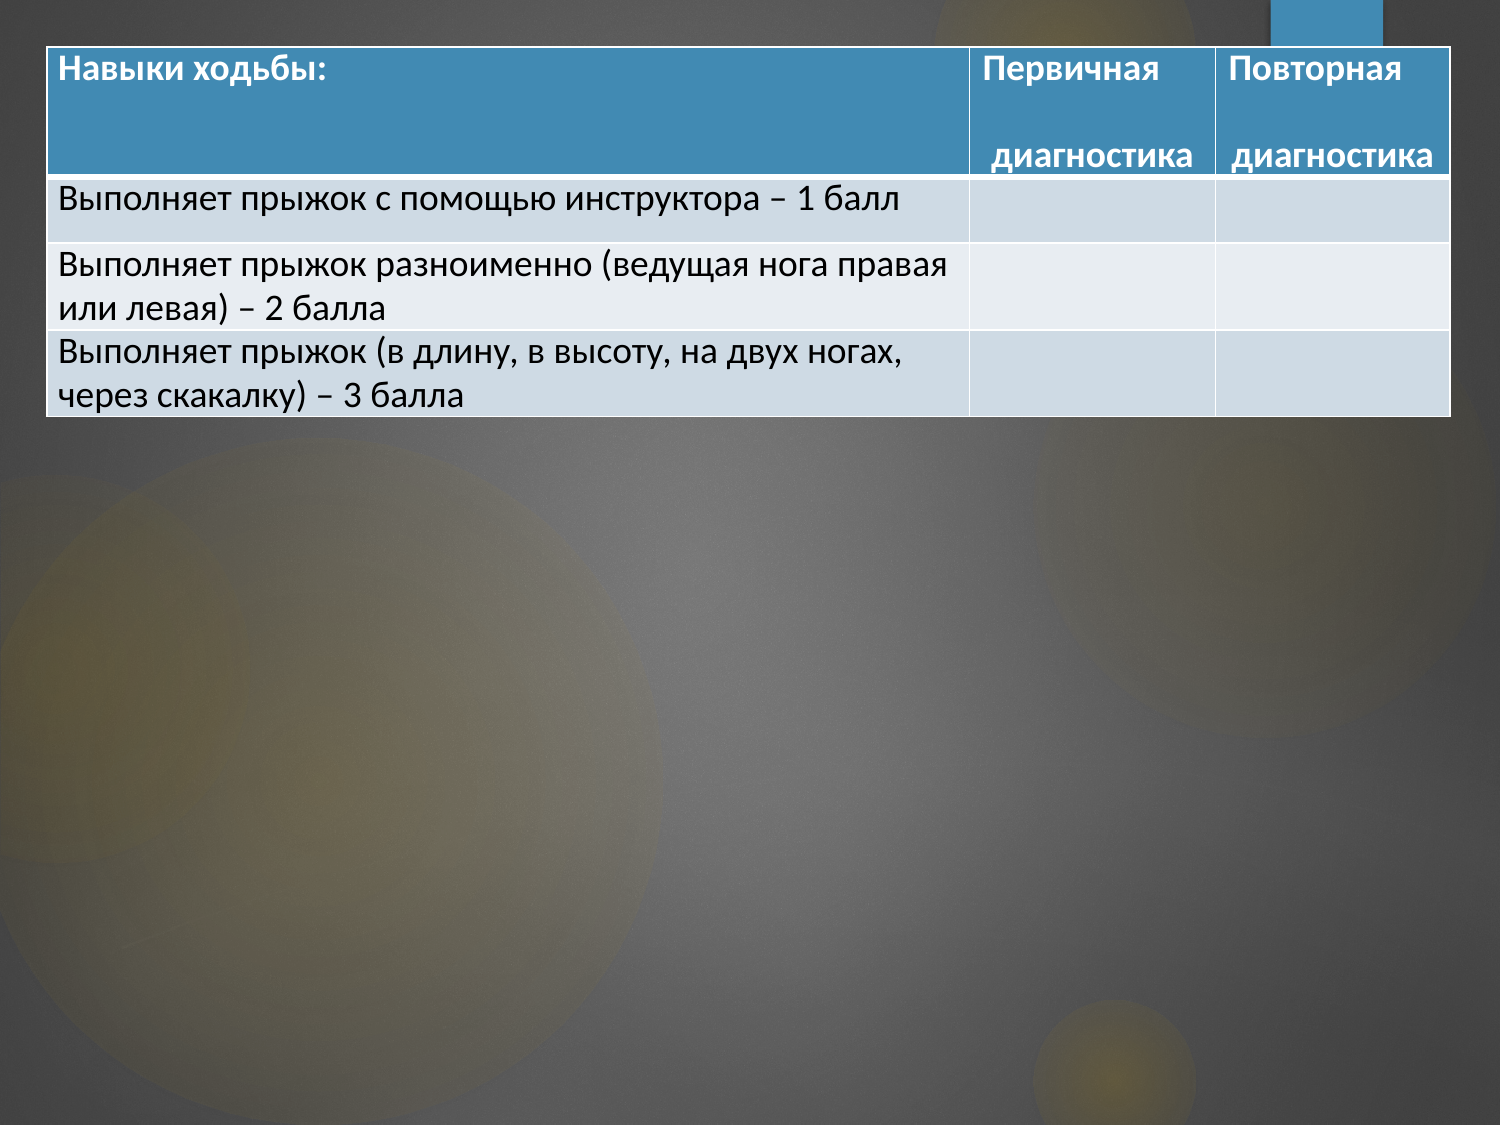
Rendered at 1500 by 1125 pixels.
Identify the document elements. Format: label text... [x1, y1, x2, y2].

table_cell [1216, 244, 1449, 329]
table_header Первичная диагностика [970, 48, 1215, 174]
table_cell Выполняет прыжок разноименно (ведущая нога правая или левая) – 2 балла [48, 244, 969, 329]
table_cell Выполняет прыжок с помощью инструктора – 1 балл [48, 180, 969, 242]
table_cell [1216, 180, 1449, 242]
table_header Навыки ходьбы: [48, 48, 969, 174]
table_cell Выполняет прыжок (в длину, в высоту, на двух ногах, через скакалку) – 3 балла [48, 331, 969, 416]
table_cell [970, 331, 1215, 416]
table_cell [970, 244, 1215, 329]
table_cell [1216, 331, 1449, 416]
table_header Повторная диагностика [1216, 48, 1449, 174]
table_cell [970, 180, 1215, 242]
